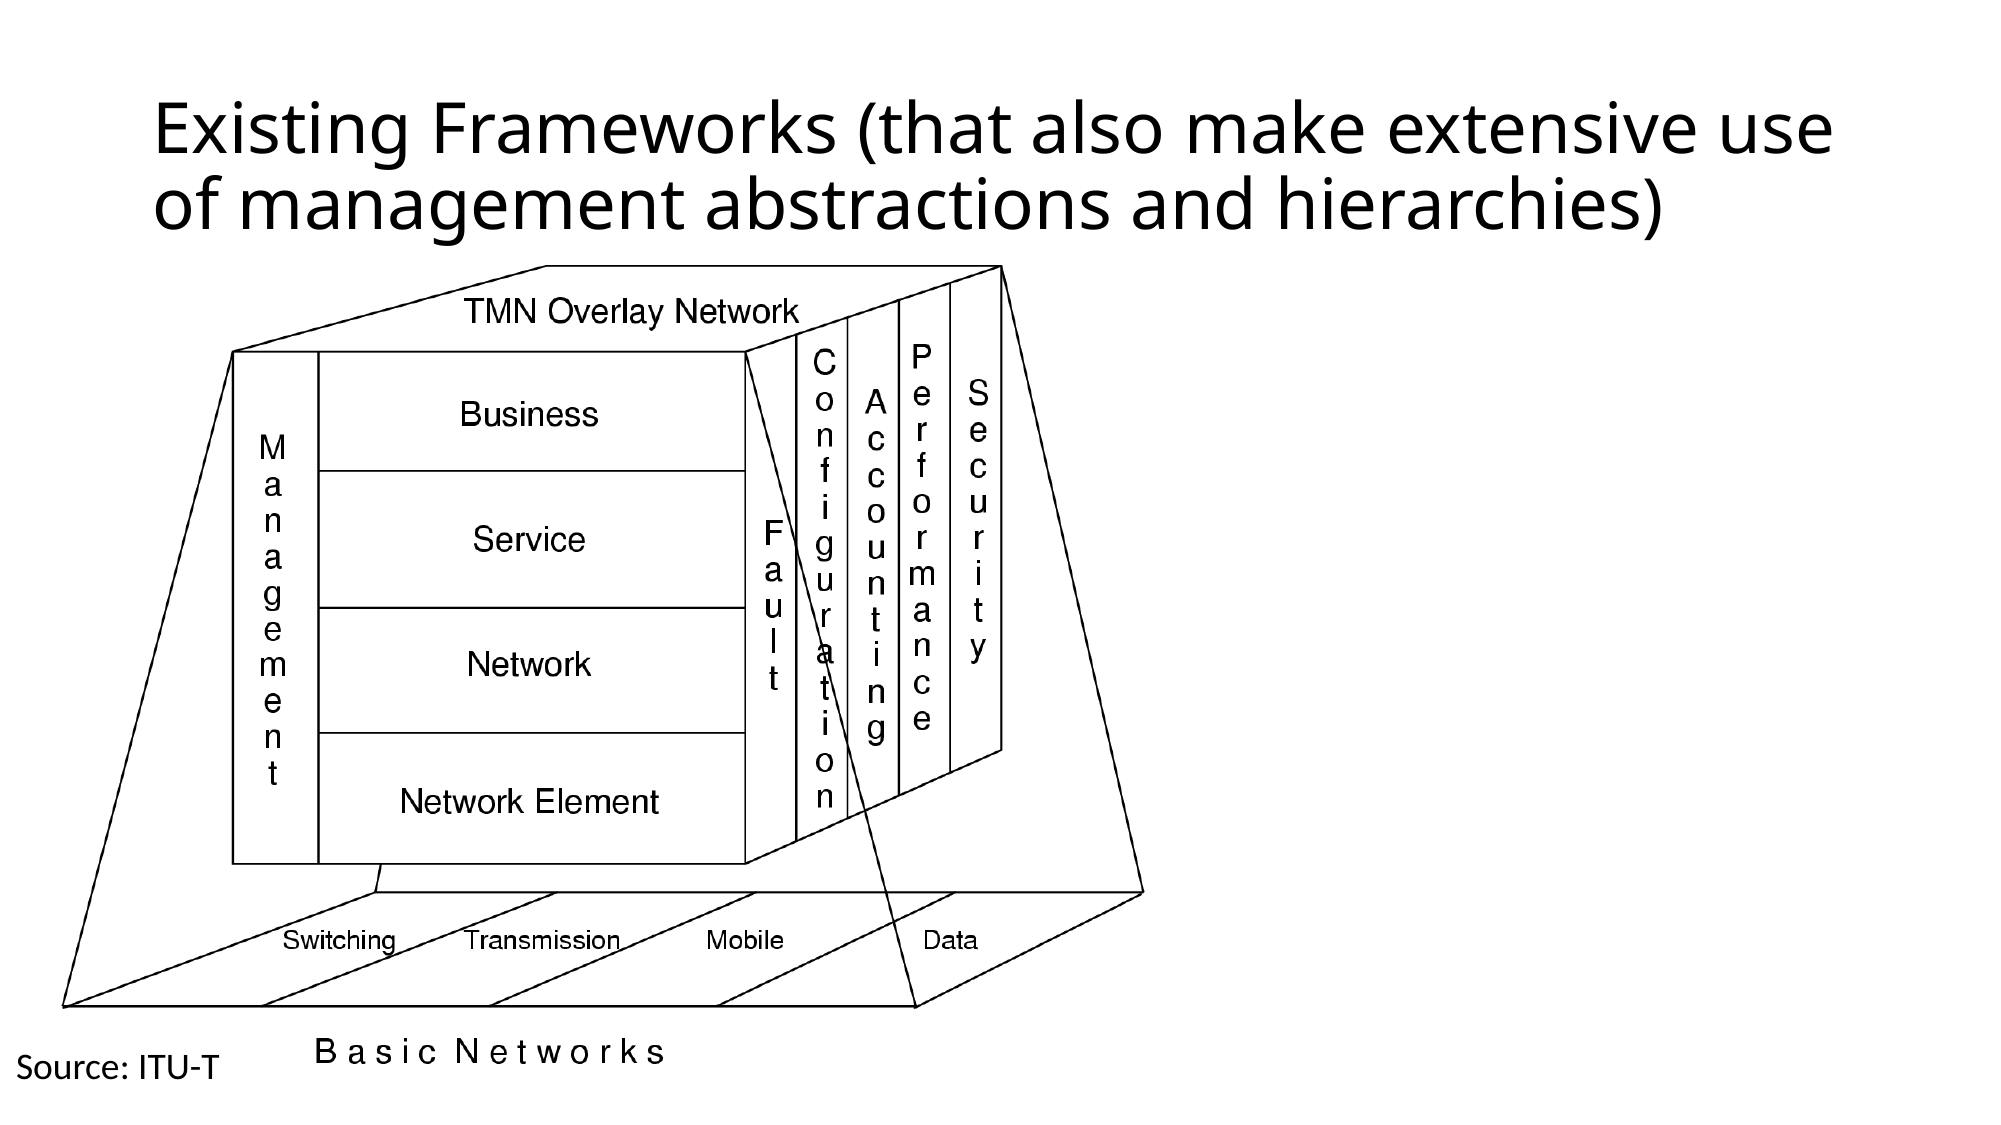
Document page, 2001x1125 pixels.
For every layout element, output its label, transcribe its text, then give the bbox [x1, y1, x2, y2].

picture [55, 262, 1146, 1066]
title Existing Frameworks (that also make extensive use of management abstractions and hierarchies) [137, 59, 1863, 278]
text_box Source: ITU-T [1, 1034, 235, 1095]
